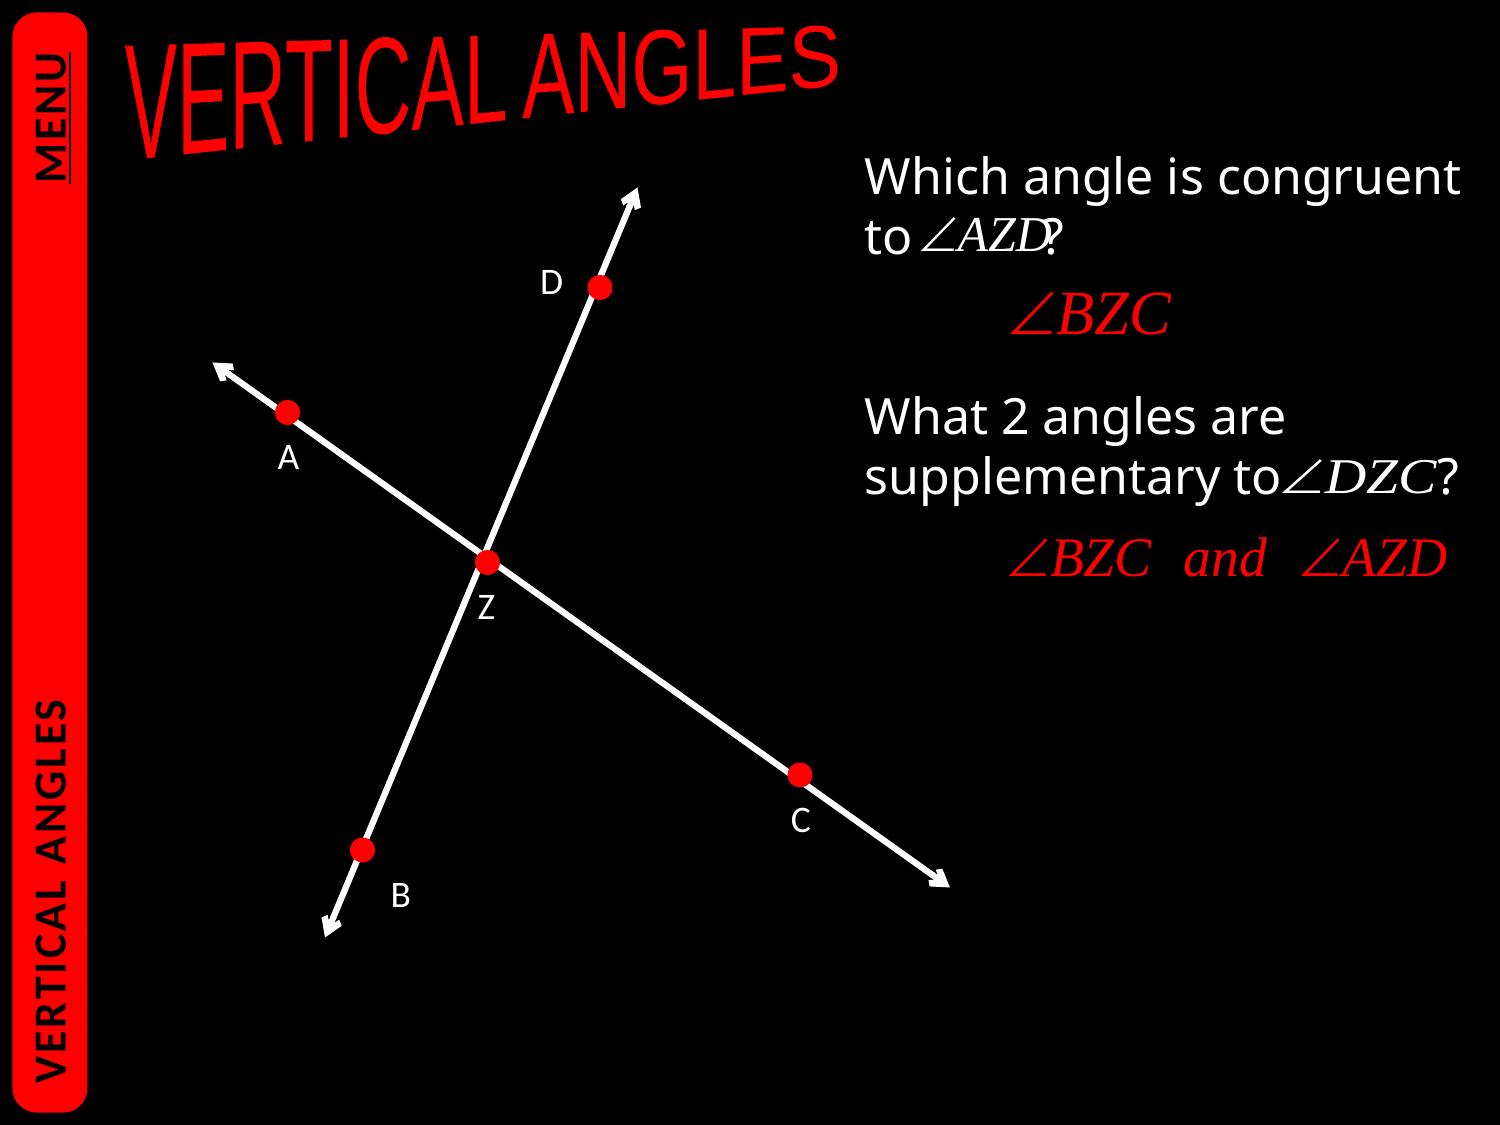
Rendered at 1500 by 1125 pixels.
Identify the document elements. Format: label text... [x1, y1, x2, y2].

text_box Z [462, 574, 510, 635]
text_box Which angle is congruent to ? What 2 angles are supplementary to ? [849, 137, 1500, 513]
text_box [601, 187, 639, 273]
text_box [785, 760, 815, 790]
text_box [585, 272, 615, 303]
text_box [999, 524, 1459, 600]
text_box [323, 863, 356, 938]
text_box [272, 397, 303, 428]
text_box C [776, 787, 826, 848]
text_box [826, 799, 950, 888]
text_box VERTICAL ANGLES MENU [12, 37, 83, 1099]
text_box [999, 276, 1188, 351]
text_box [12, 12, 88, 1113]
text_box [472, 547, 503, 578]
text_box B [375, 862, 427, 923]
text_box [912, 205, 1063, 261]
text_box A [262, 424, 315, 485]
text_box [347, 835, 378, 865]
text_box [1272, 447, 1451, 507]
text_box [212, 362, 274, 407]
text_box D [525, 249, 579, 310]
